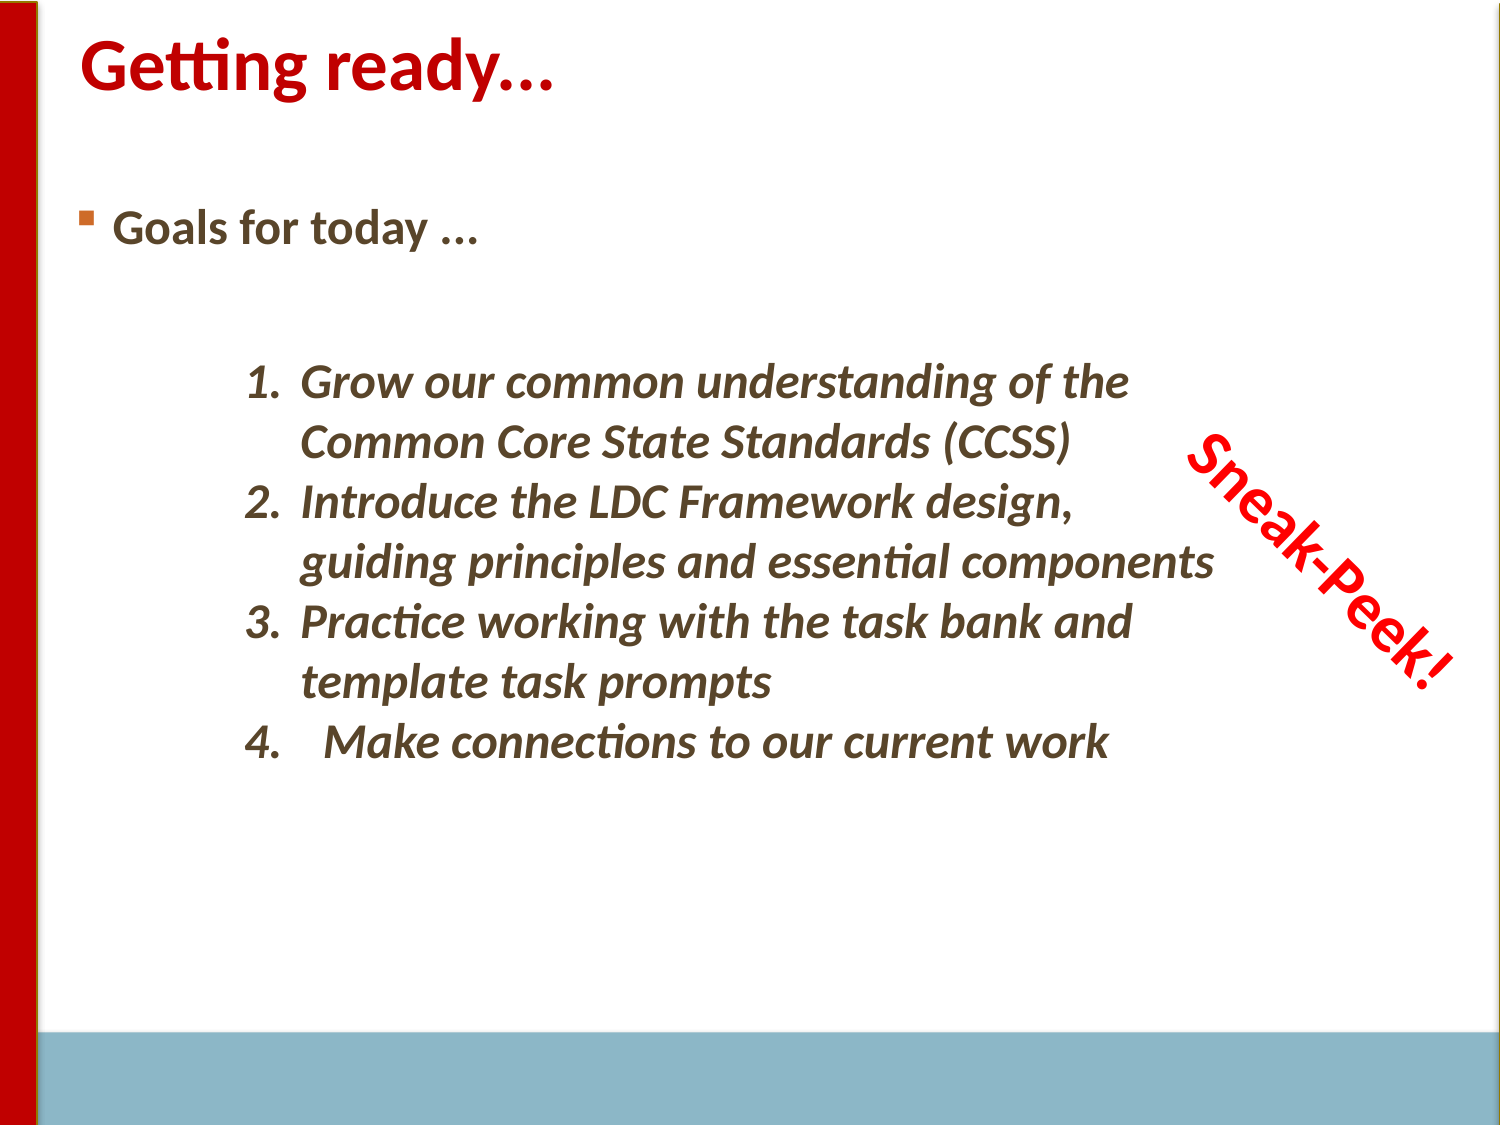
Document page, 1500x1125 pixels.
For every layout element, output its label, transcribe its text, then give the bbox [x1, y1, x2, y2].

text_box Sneak-Peek! [1123, 367, 1500, 756]
text_box [0, 1, 38, 1125]
text_box 1. Grow our common understanding of the Common Core State Standards (CCSS) 2. Introduce the LDC Framework design, guiding principles and essential components Practice working with the task bank and template task prompts Make connections to our current work [229, 341, 1500, 897]
title Getting ready... [80, 25, 1431, 109]
list Goals for today ... [74, 199, 1426, 305]
